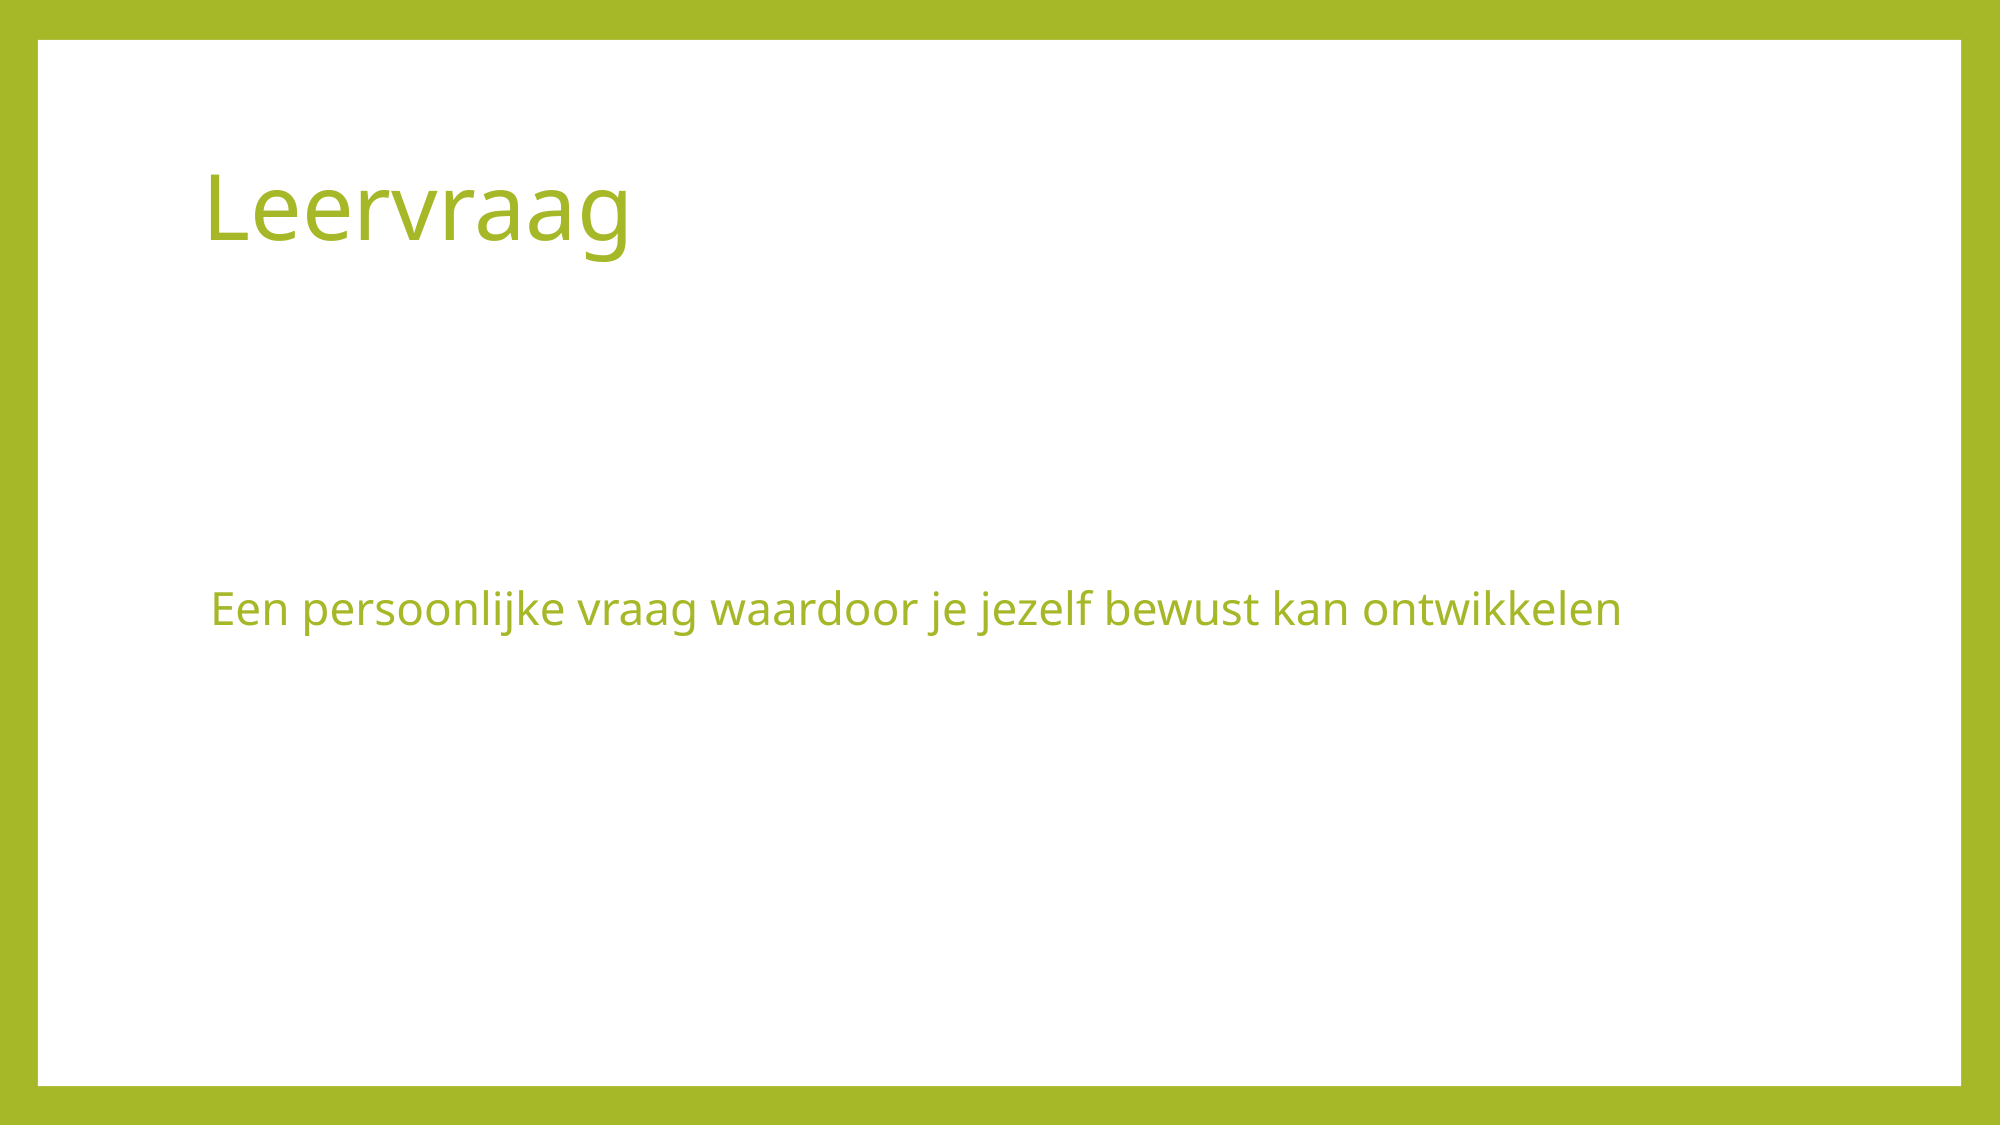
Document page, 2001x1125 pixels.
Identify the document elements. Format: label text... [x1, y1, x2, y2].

title Leervraag [187, 99, 1808, 323]
list Een persoonlijke vraag waardoor je jezelf bewust kan ontwikkelen [187, 337, 1808, 1000]
